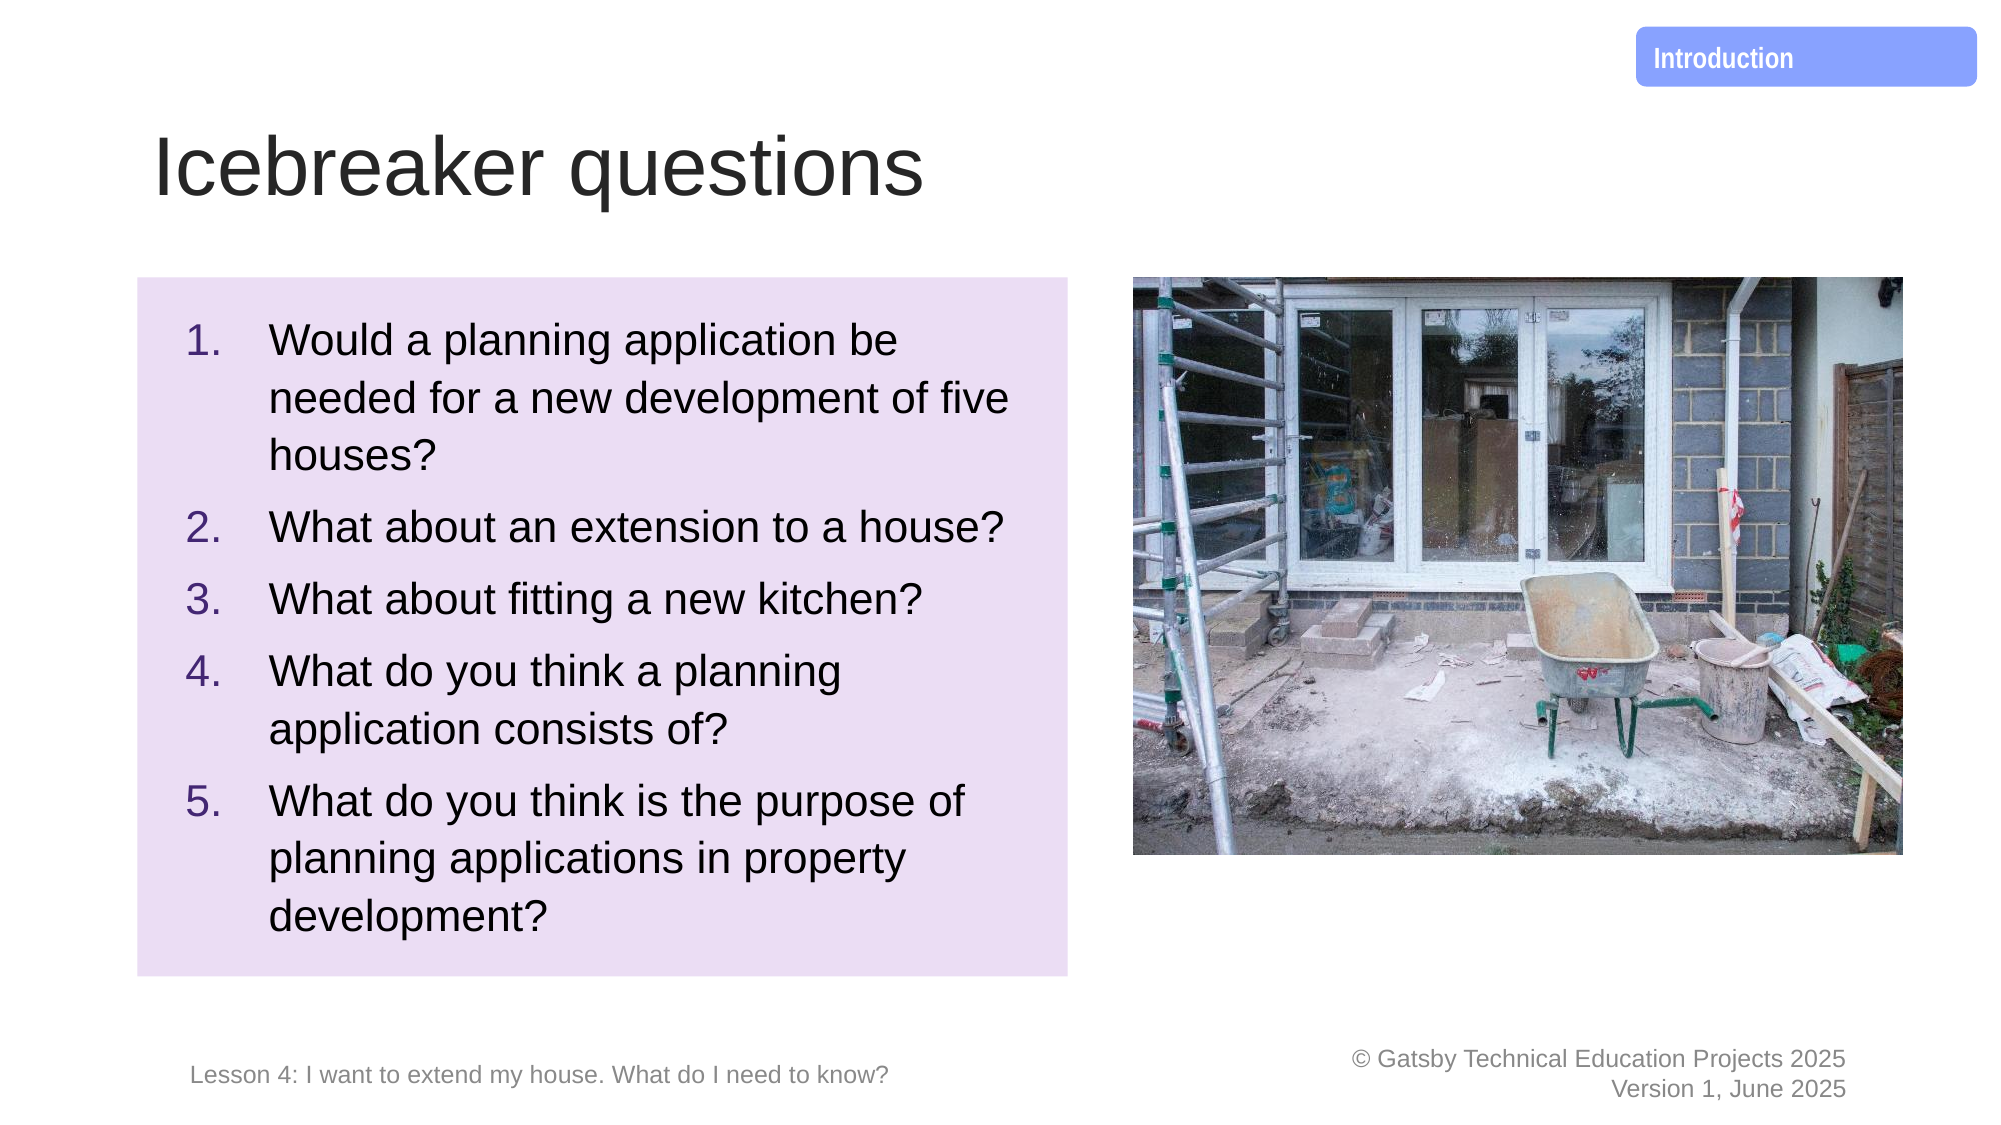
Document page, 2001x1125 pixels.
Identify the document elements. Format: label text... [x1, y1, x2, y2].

list Would a planning application be needed for a new development of five houses? What about an extension to a house? What about fitting a new kitchen? What do you think a planning application consists of? What do you think is the purpose of planning applications in property development? [137, 277, 1068, 977]
title Icebreaker questions [137, 59, 1863, 278]
list Lesson 4: I want to extend my house. What do I need to know? [137, 1042, 909, 1103]
picture [1132, 277, 1904, 855]
text_box Introduction [1636, 26, 1978, 87]
